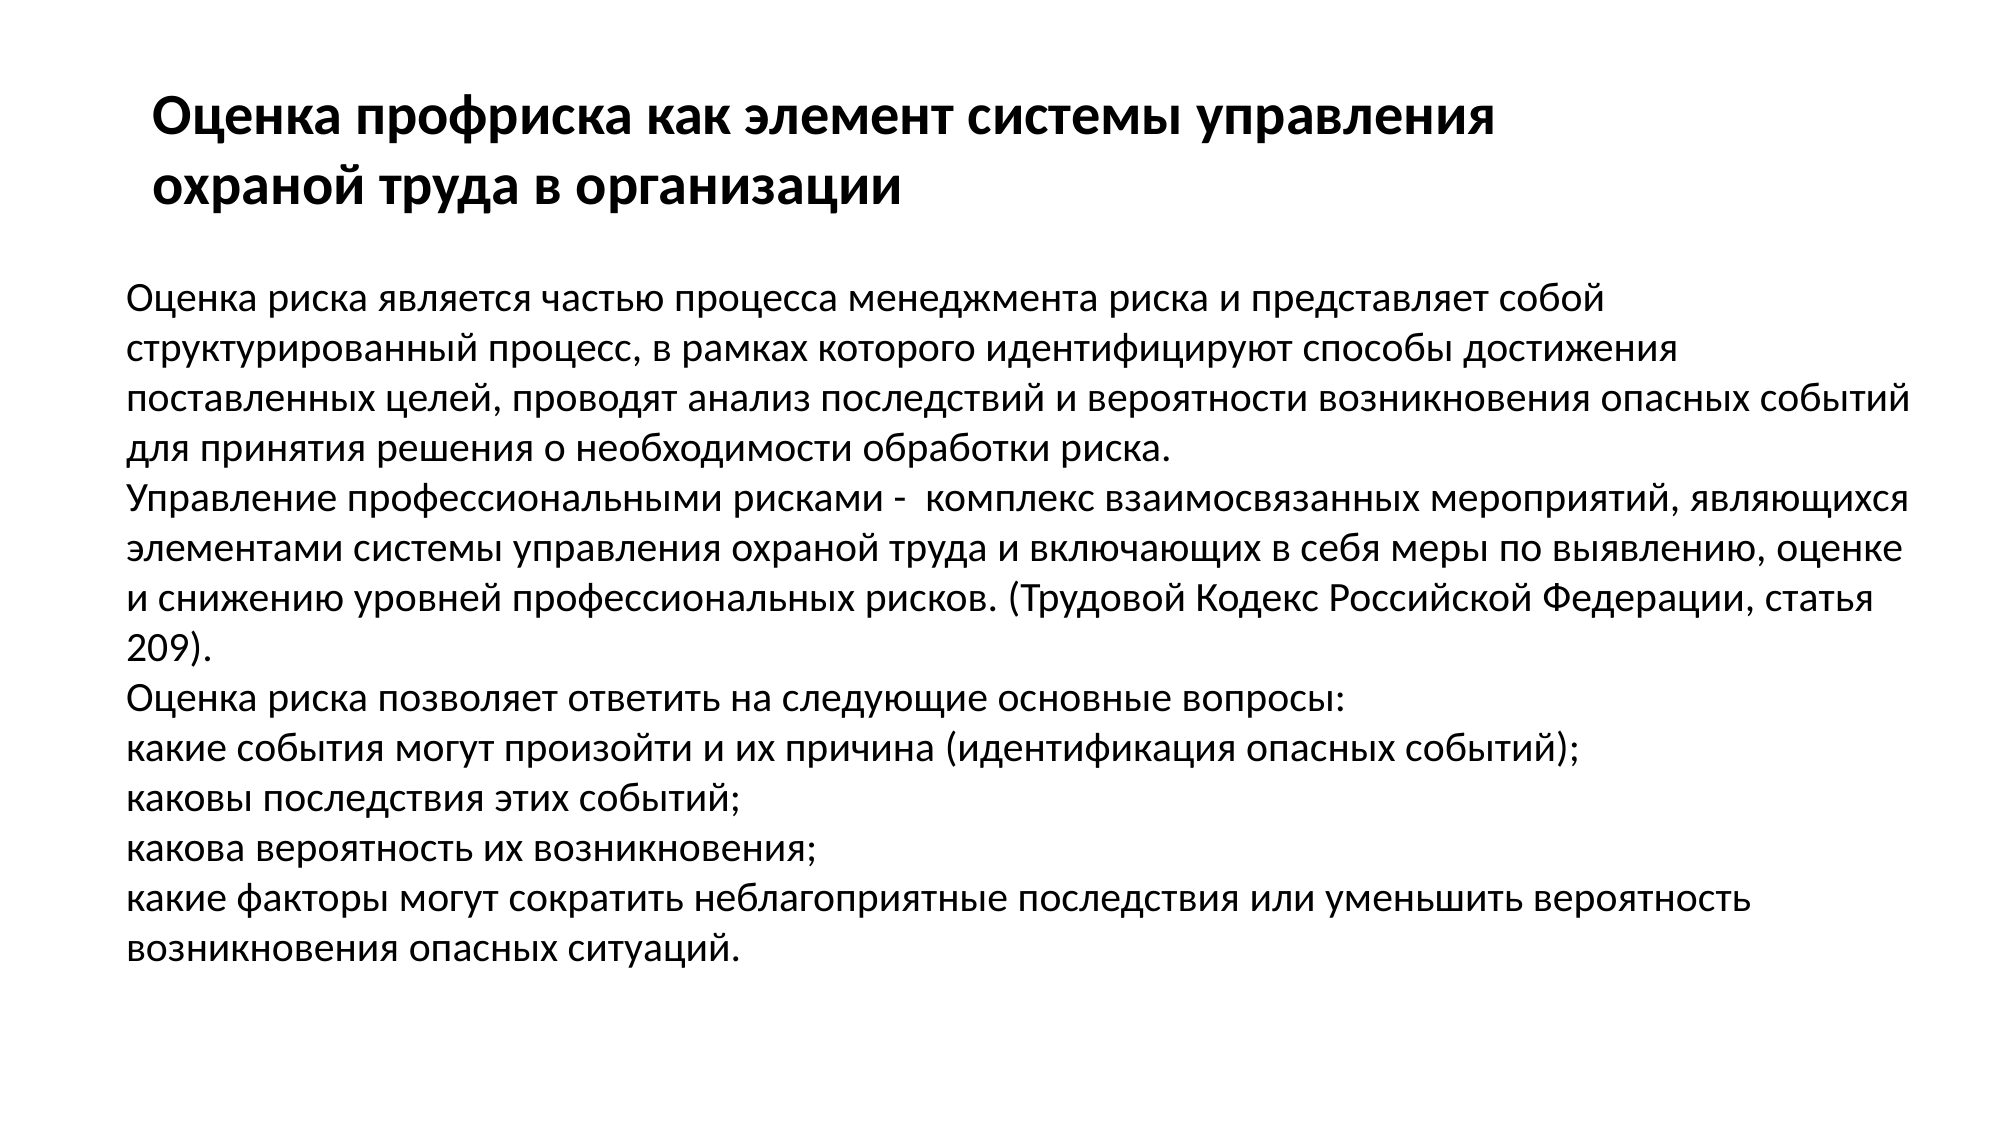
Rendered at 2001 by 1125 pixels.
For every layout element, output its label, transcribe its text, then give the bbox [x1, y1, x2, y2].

text_box Оценка профриска как элемент системы управления охраной труда в организации [137, 68, 1563, 212]
text_box Оценка риска является частью процесса менеджмента риска и представляет собой структурированный процесс, в рамках которого идентифицируют способы достижения поставленных целей, проводят анализ последствий и вероятности возникновения опасных событий для принятия решения о необходимости обработки риска. Управление профессиональными рисками - комплекс взаимосвязанных мероприятий, являющихся элементами системы управления охраной труда и включающих в себя меры по выявлению, оценке и снижению уровней профессиональных рисков. (Трудовой Кодекс Российской Федерации, статья 209). Оценка риска позволяет ответить на следующие основные вопросы: какие события могут произойти и их причина (идентификация опасных событий); каковы последствия этих событий; какова вероятность их возникновения; какие факторы могут сократить неблагоприятные последствия или уменьшить вероятность возникновения опасных ситуаций. [111, 212, 1929, 1083]
